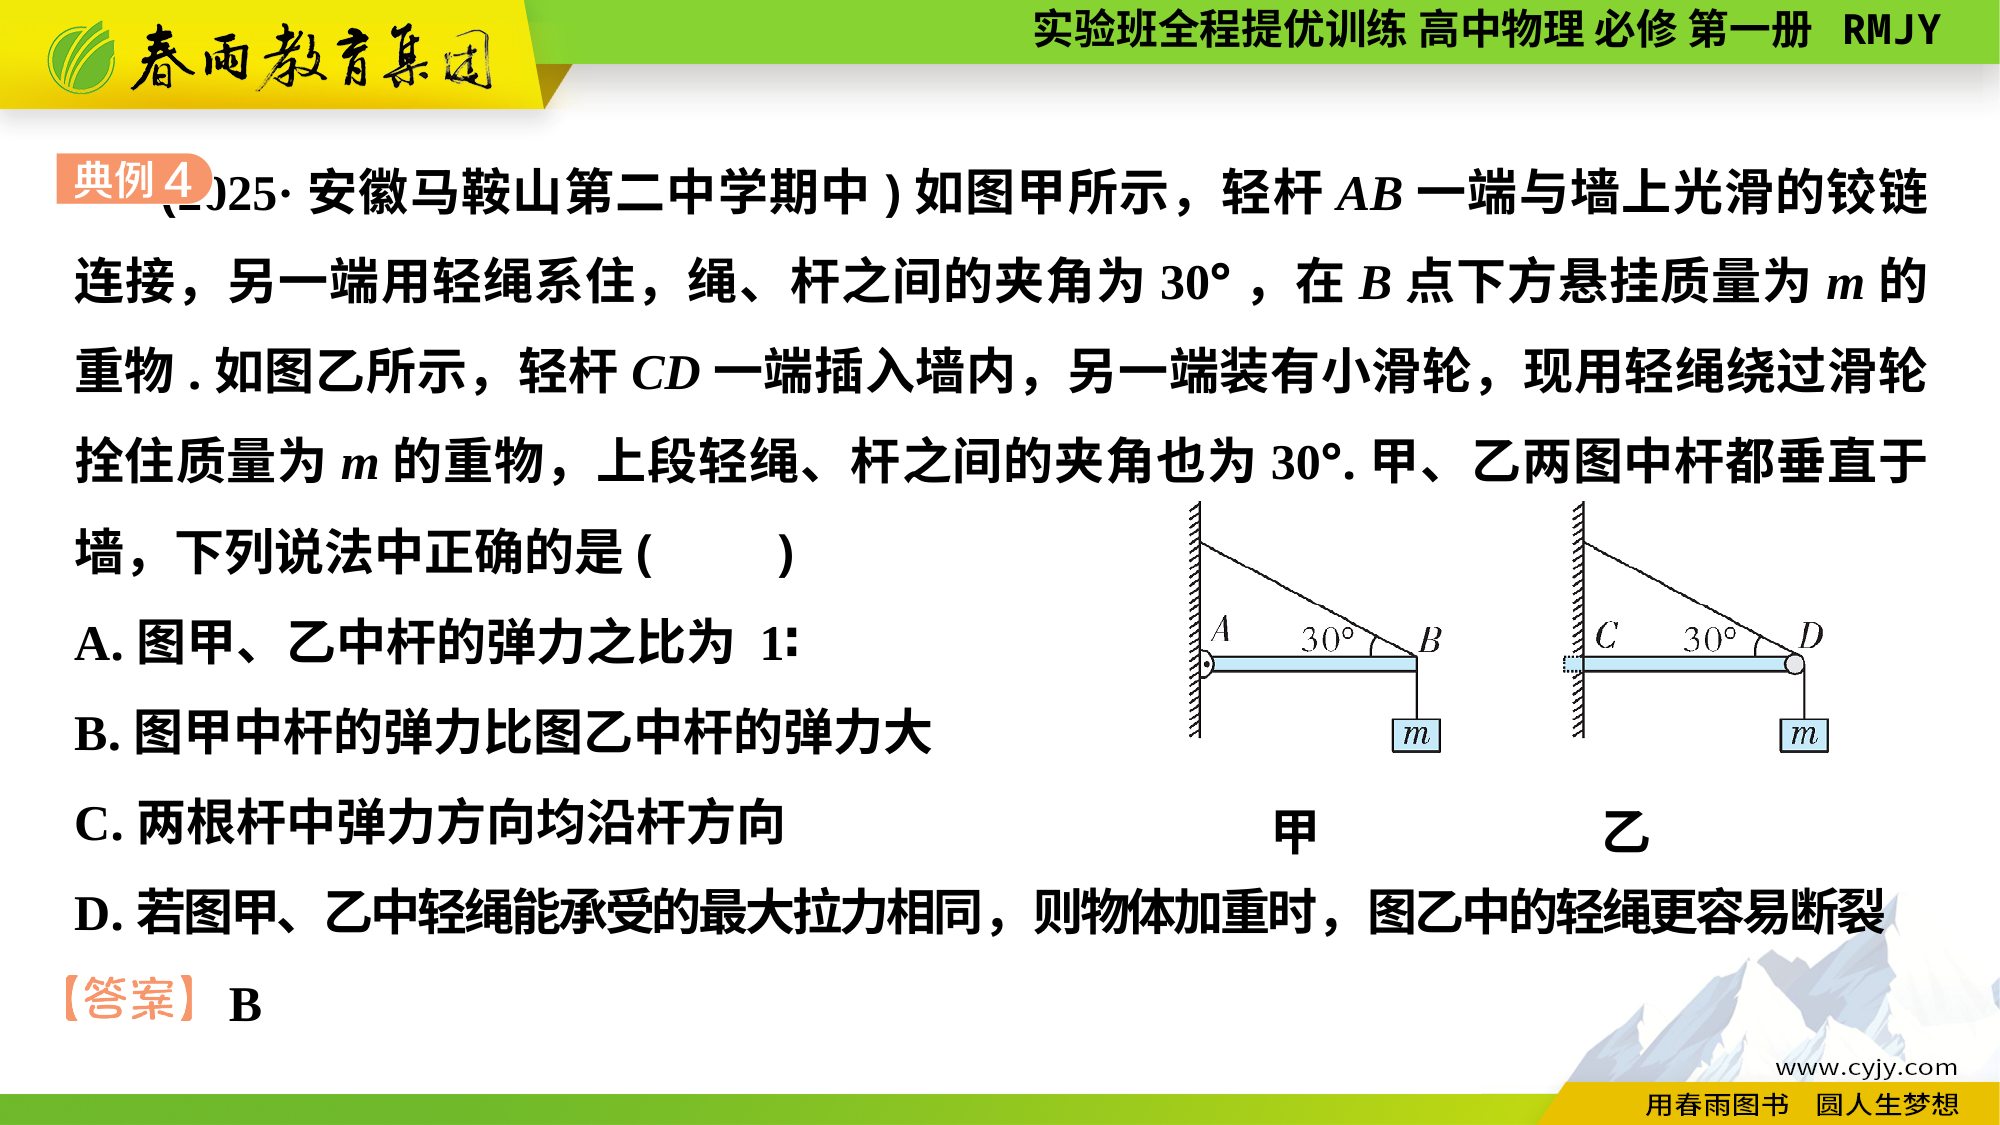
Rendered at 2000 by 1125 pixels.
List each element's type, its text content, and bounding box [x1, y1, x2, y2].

text_box 甲 乙 [1255, 765, 1667, 868]
text_box B [214, 963, 278, 1039]
picture [0, 0, 2000, 1125]
